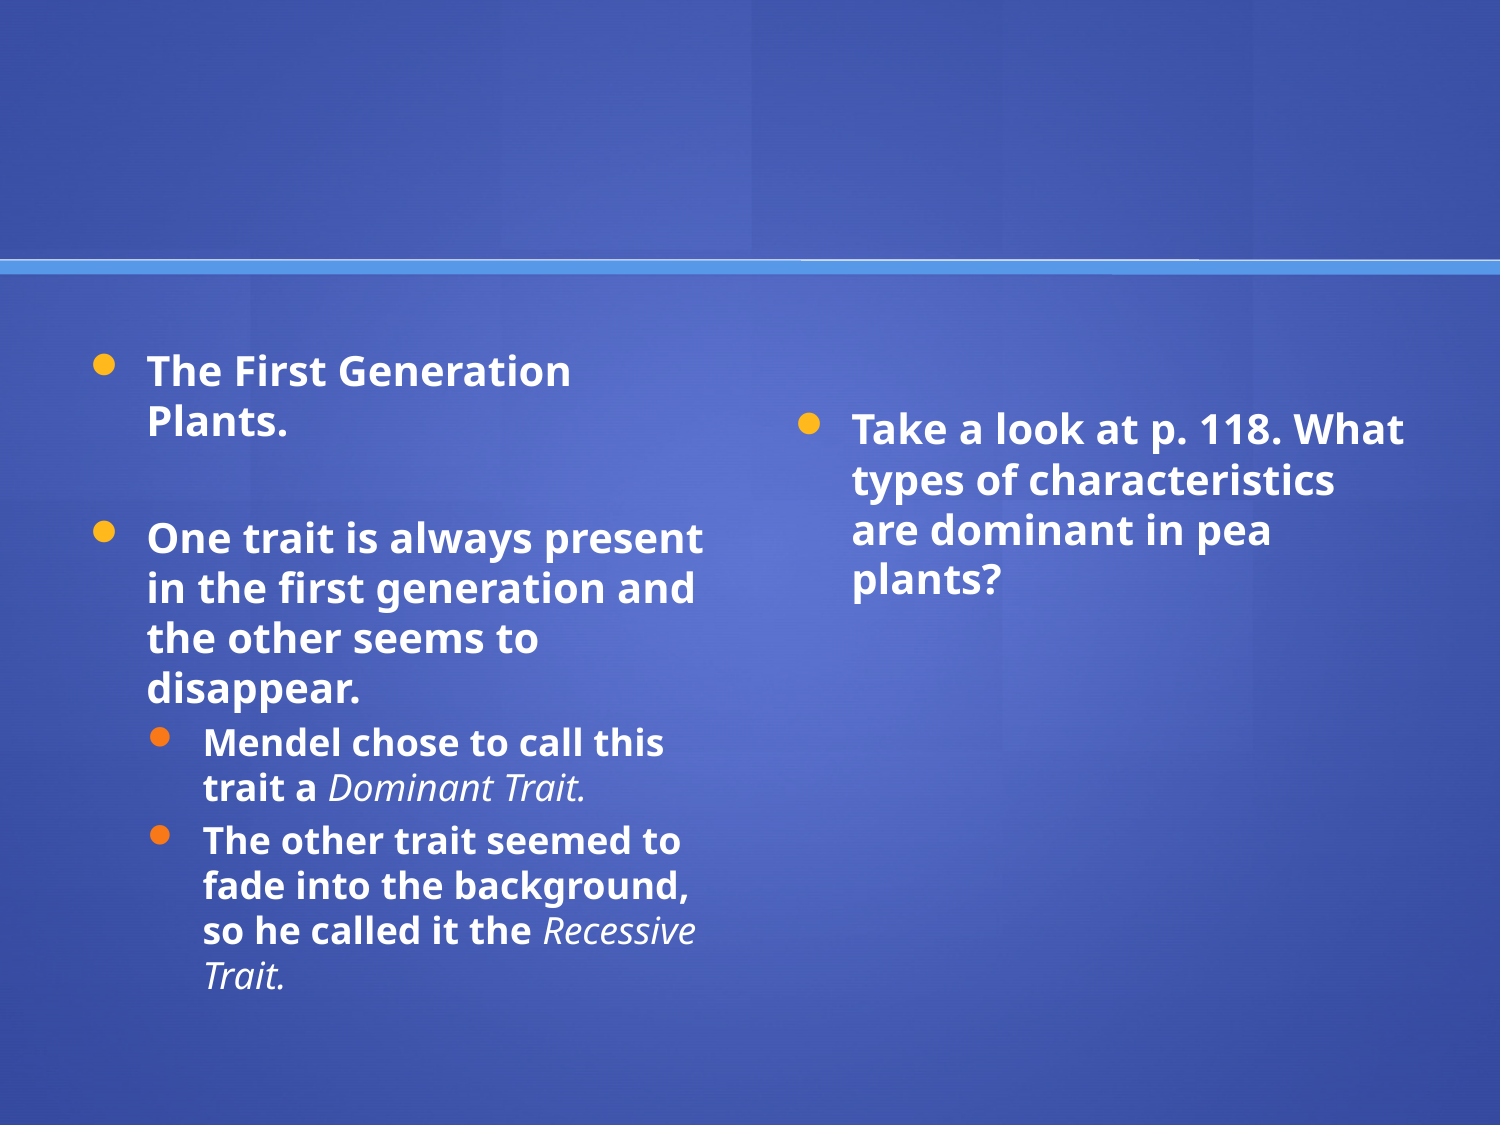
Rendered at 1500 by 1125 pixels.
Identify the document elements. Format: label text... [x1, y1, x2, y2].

list The First Generation Plants. One trait is always present in the first generation and the other seems to disappear. Mendel chose to call this trait a Dominant Trait. The other trait seemed to fade into the background, so he called it the Recessive Trait. [75, 337, 720, 991]
list Take a look at p. 118. What types of characteristics are dominant in pea plants? [780, 337, 1425, 991]
